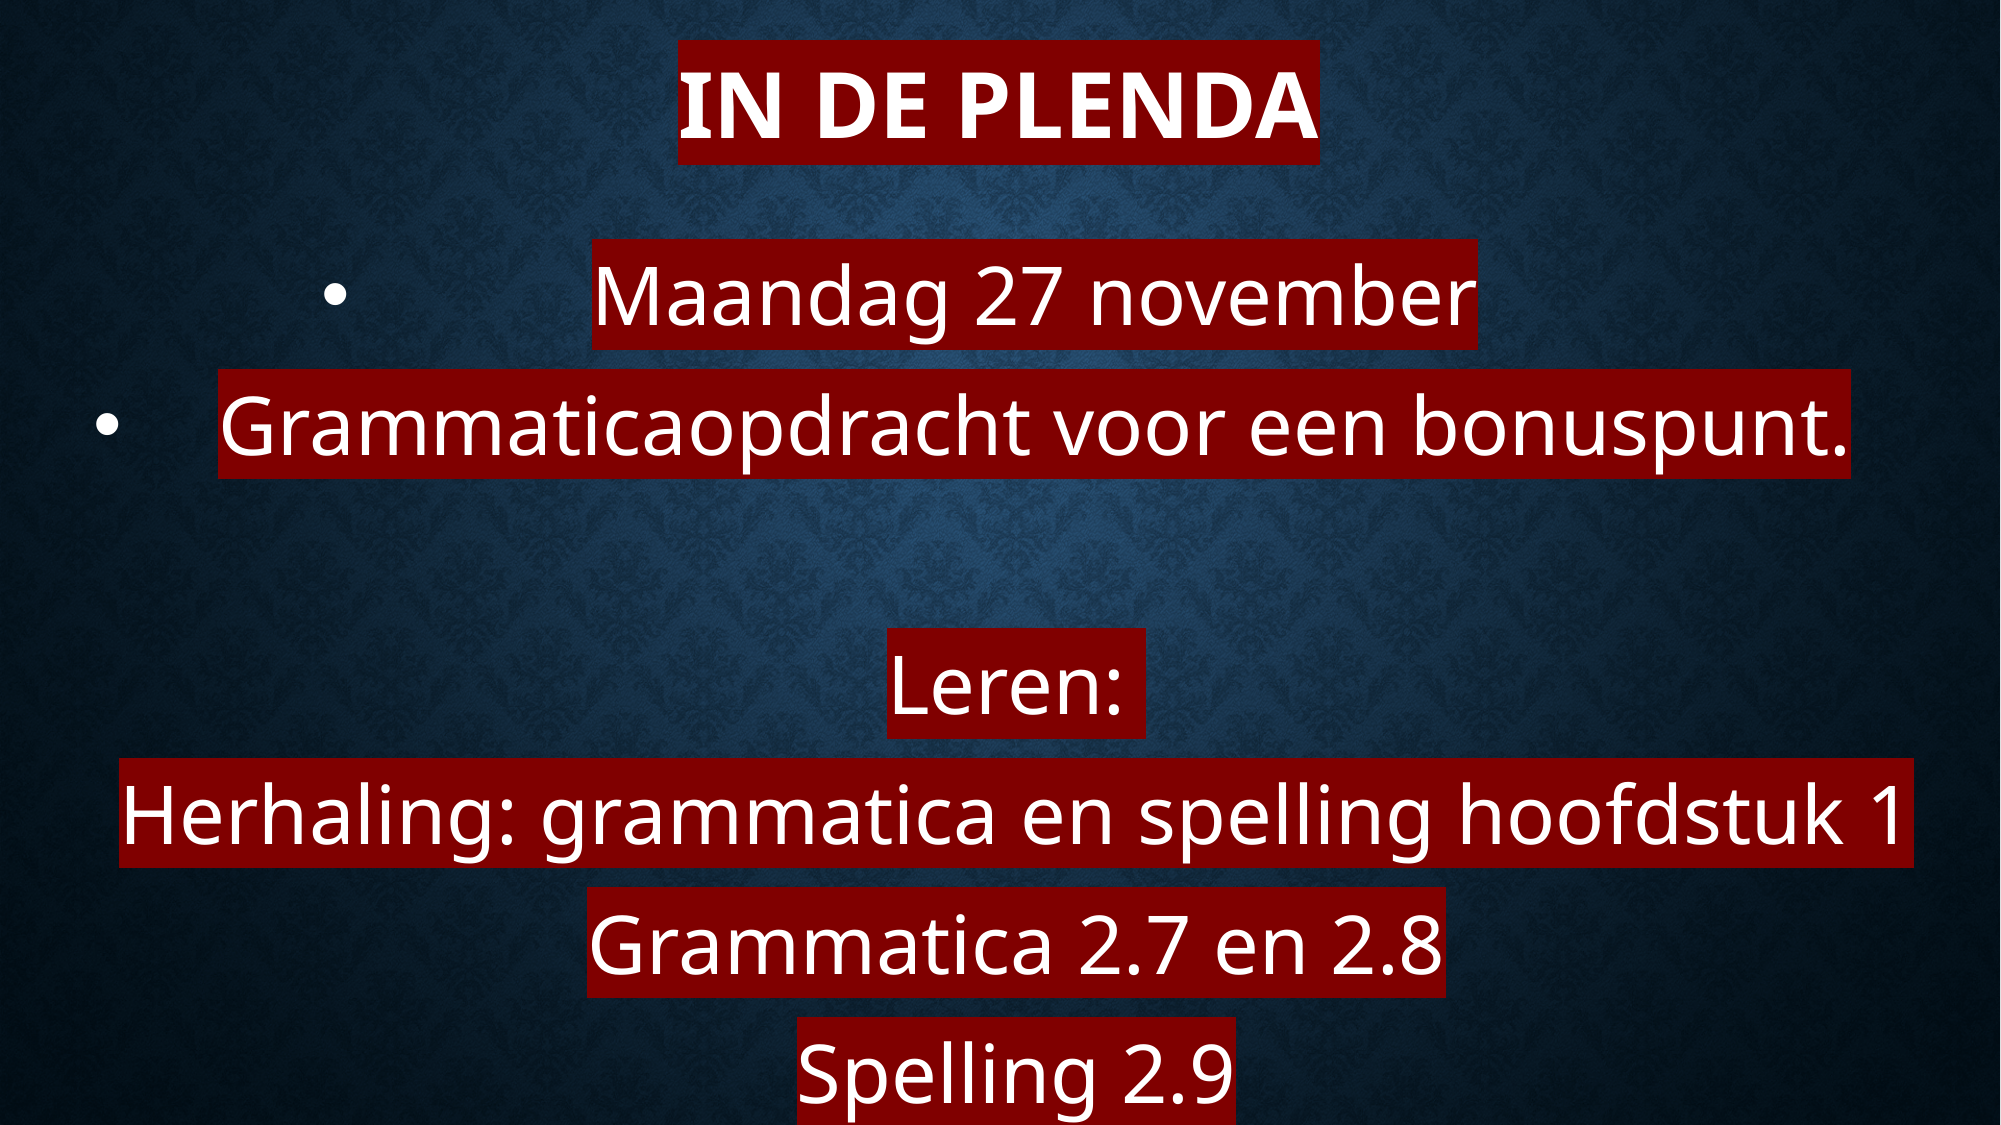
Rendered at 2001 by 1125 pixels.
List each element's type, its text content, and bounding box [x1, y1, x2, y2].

list Maandag 27 november Grammaticaopdracht voor een bonuspunt. Leren: Herhaling: grammatica en spelling hoofdstuk 1 Grammatica 2.7 en 2.8 Spelling 2.9 [0, 217, 2000, 1125]
text_box [2, 416, 1996, 1125]
title In de plenda [149, 0, 1849, 217]
